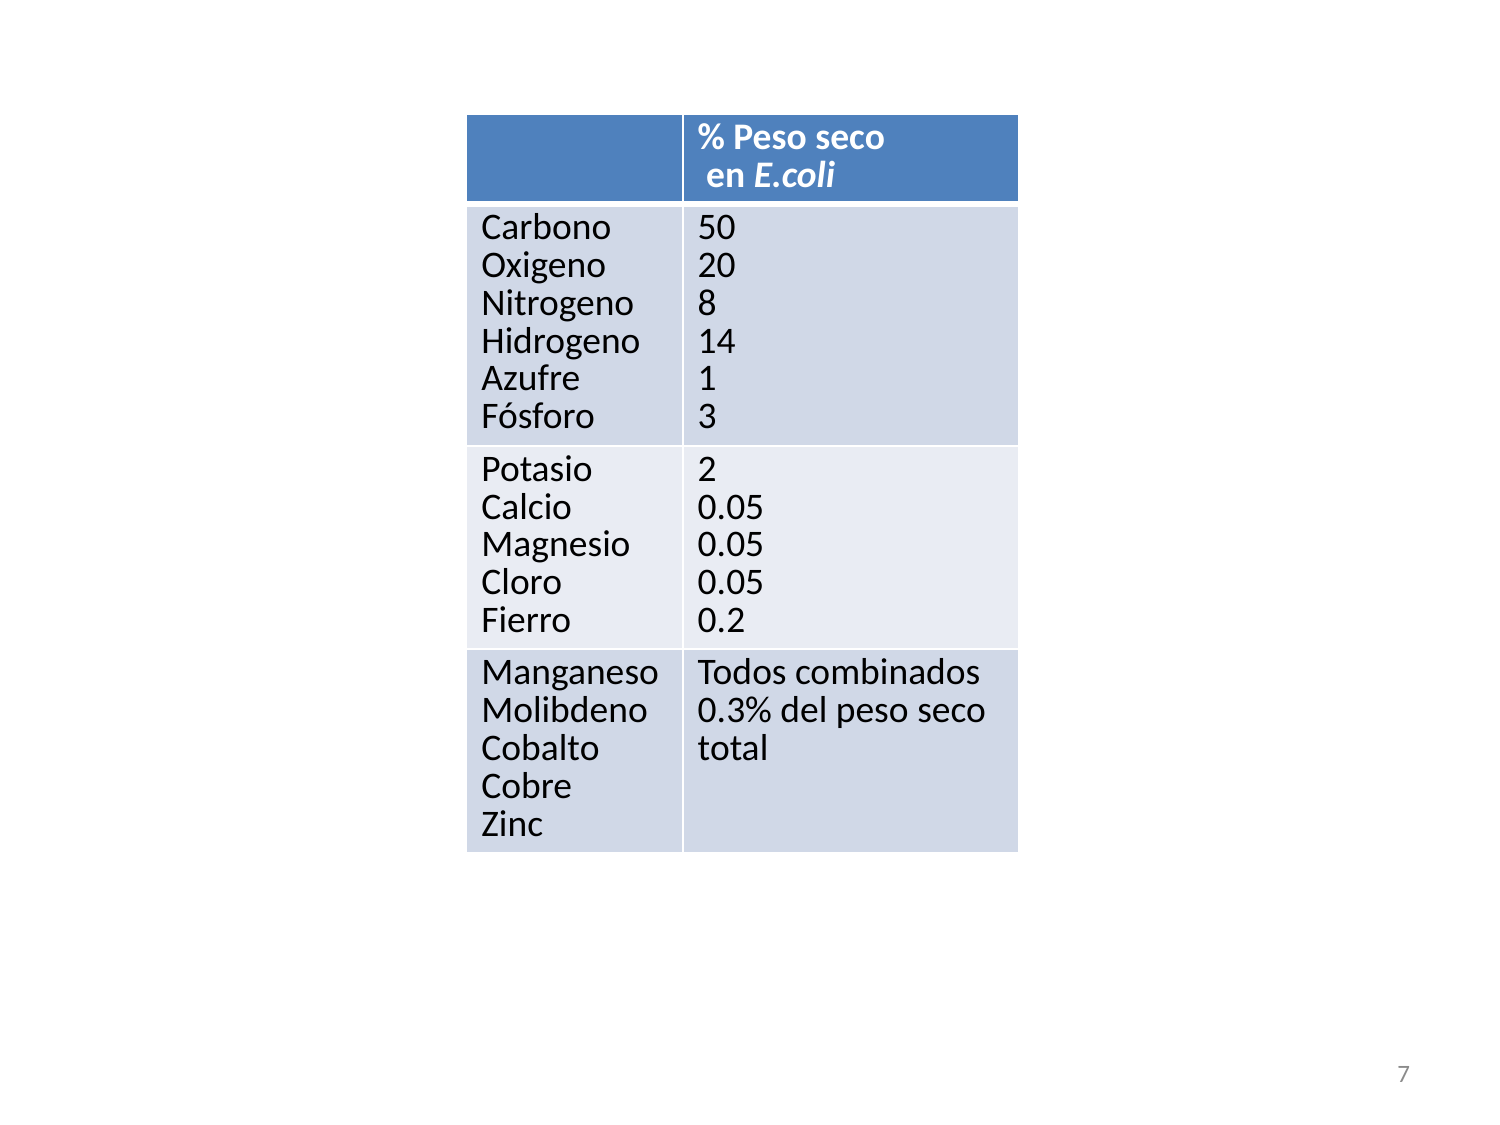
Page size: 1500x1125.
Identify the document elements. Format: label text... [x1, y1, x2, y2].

table_cell Potasio Calcio Magnesio Cloro Fierro [467, 447, 682, 648]
table_cell 2 0.05 0.05 0.05 0.2 [684, 447, 1018, 648]
table_cell Manganeso Molibdeno Cobalto Cobre Zinc [467, 650, 682, 852]
table_cell Todos combinados 0.3% del peso seco total [684, 650, 1018, 852]
table_cell Carbono Oxigeno Nitrogeno Hidrogeno Azufre Fósforo [467, 207, 682, 445]
table_header [467, 115, 682, 201]
table_cell 50 20 8 14 1 3 [684, 207, 1018, 445]
slide_number 7 [1074, 1042, 1425, 1103]
table_header % Peso seco en E.coli [684, 115, 1018, 201]
